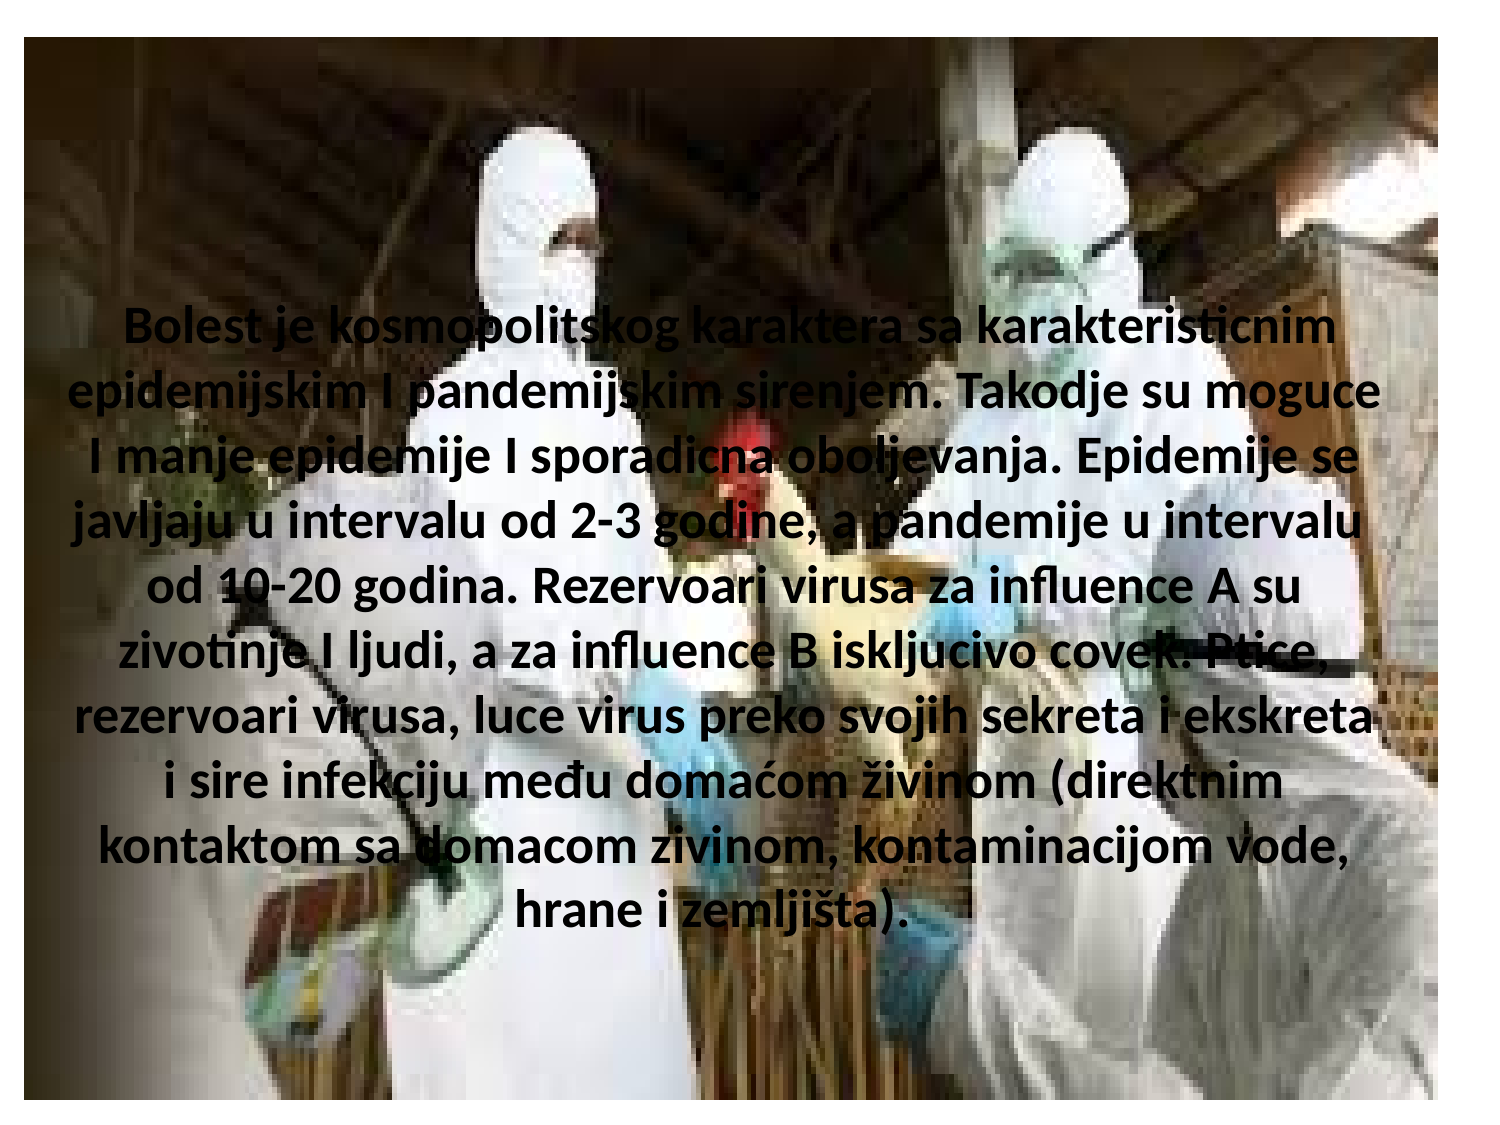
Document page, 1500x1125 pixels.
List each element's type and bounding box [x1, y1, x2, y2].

picture [24, 37, 1438, 1101]
